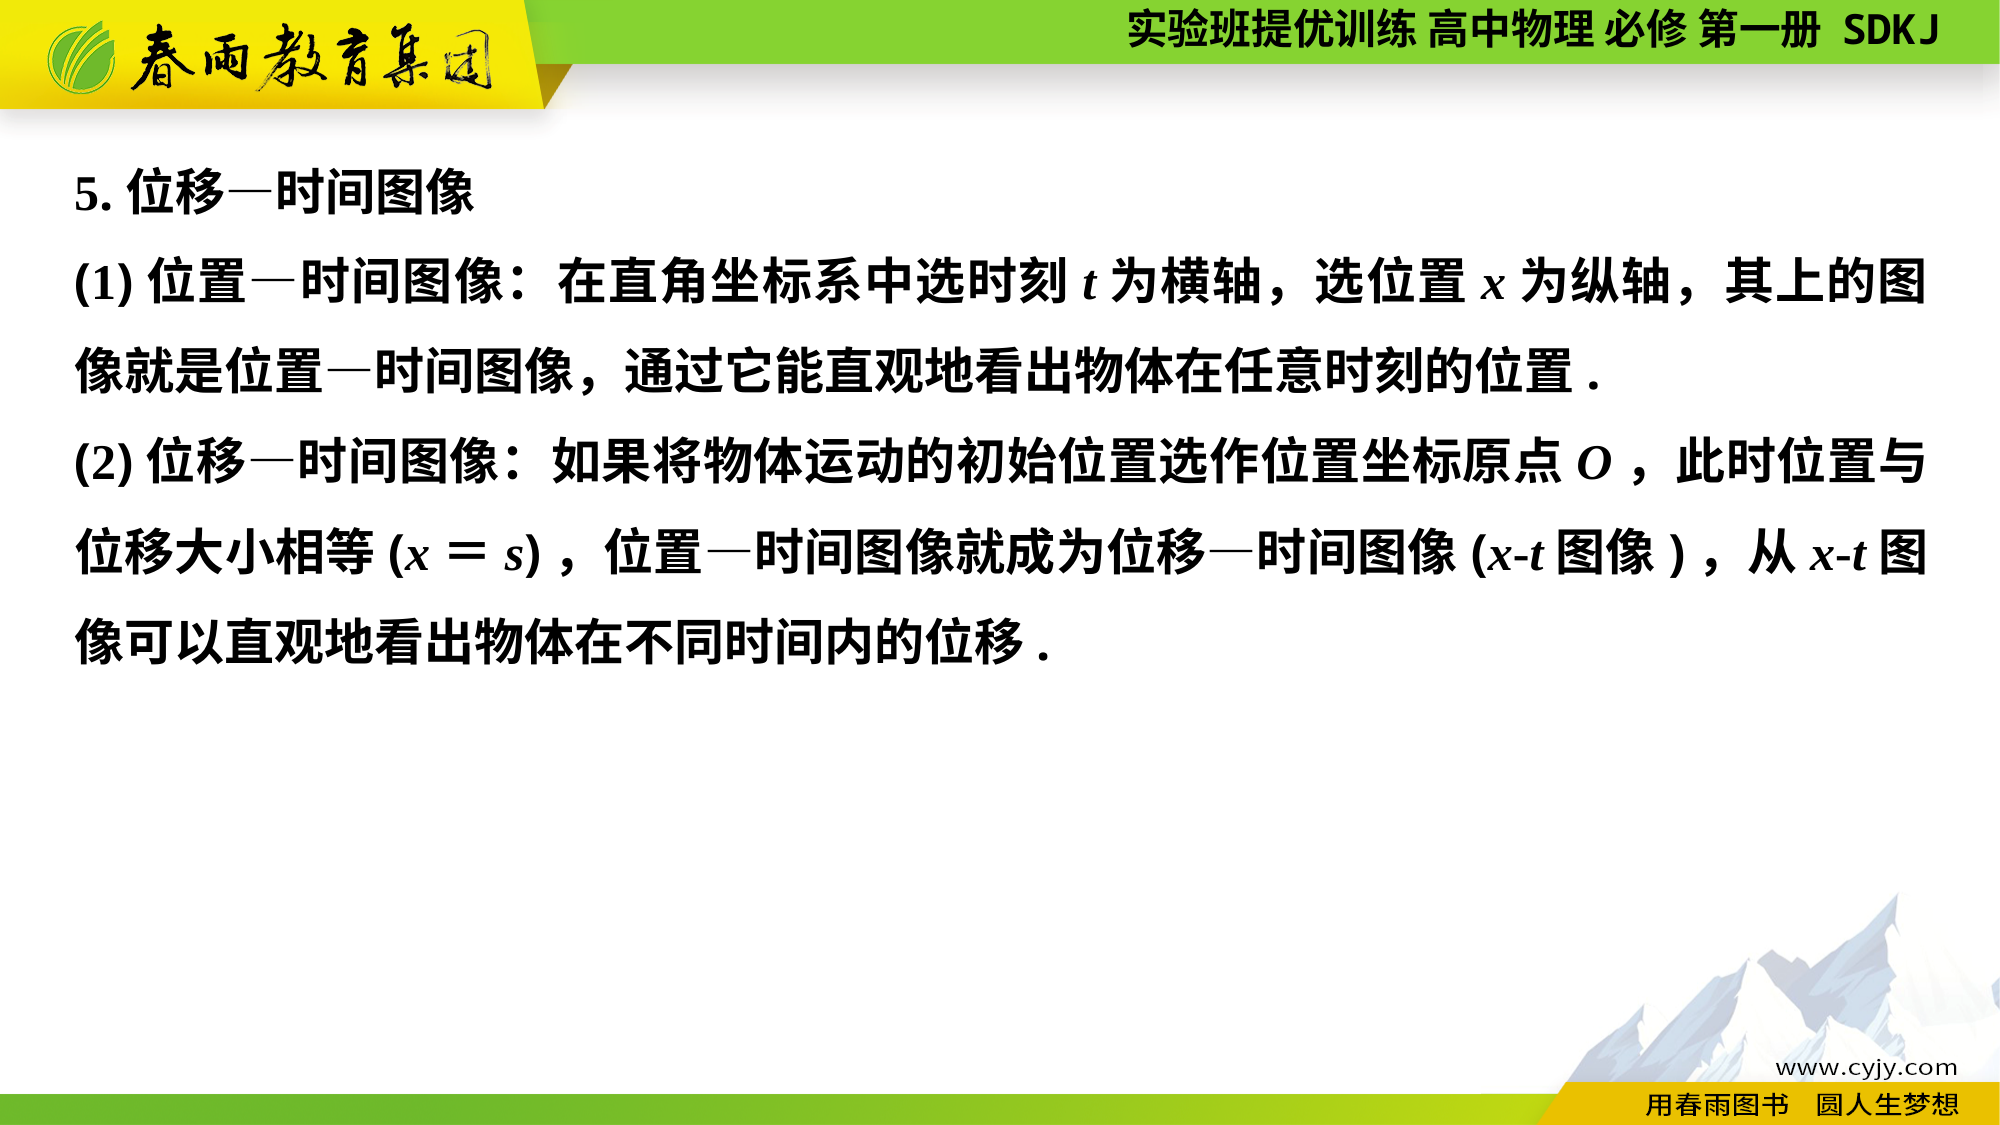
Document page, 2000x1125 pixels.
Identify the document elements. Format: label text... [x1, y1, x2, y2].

list 5.位移—时间图像 (1)位置—时间图像：在直角坐标系中选时刻t为横轴，选位置x为纵轴，其上的图像就是位置—时间图像，通过它能直观地看出物体在任意时刻的位置. (2)位移—时间图像：如果将物体运动的初始位置选作位置坐标原点O，此时位置与位移大小相等(x＝s)，位置—时间图像就成为位移—时间图像(x-t图像)，从x-t图像可以直观地看出物体在不同时间内的位移. [59, 122, 1944, 683]
picture [0, 0, 2000, 1125]
